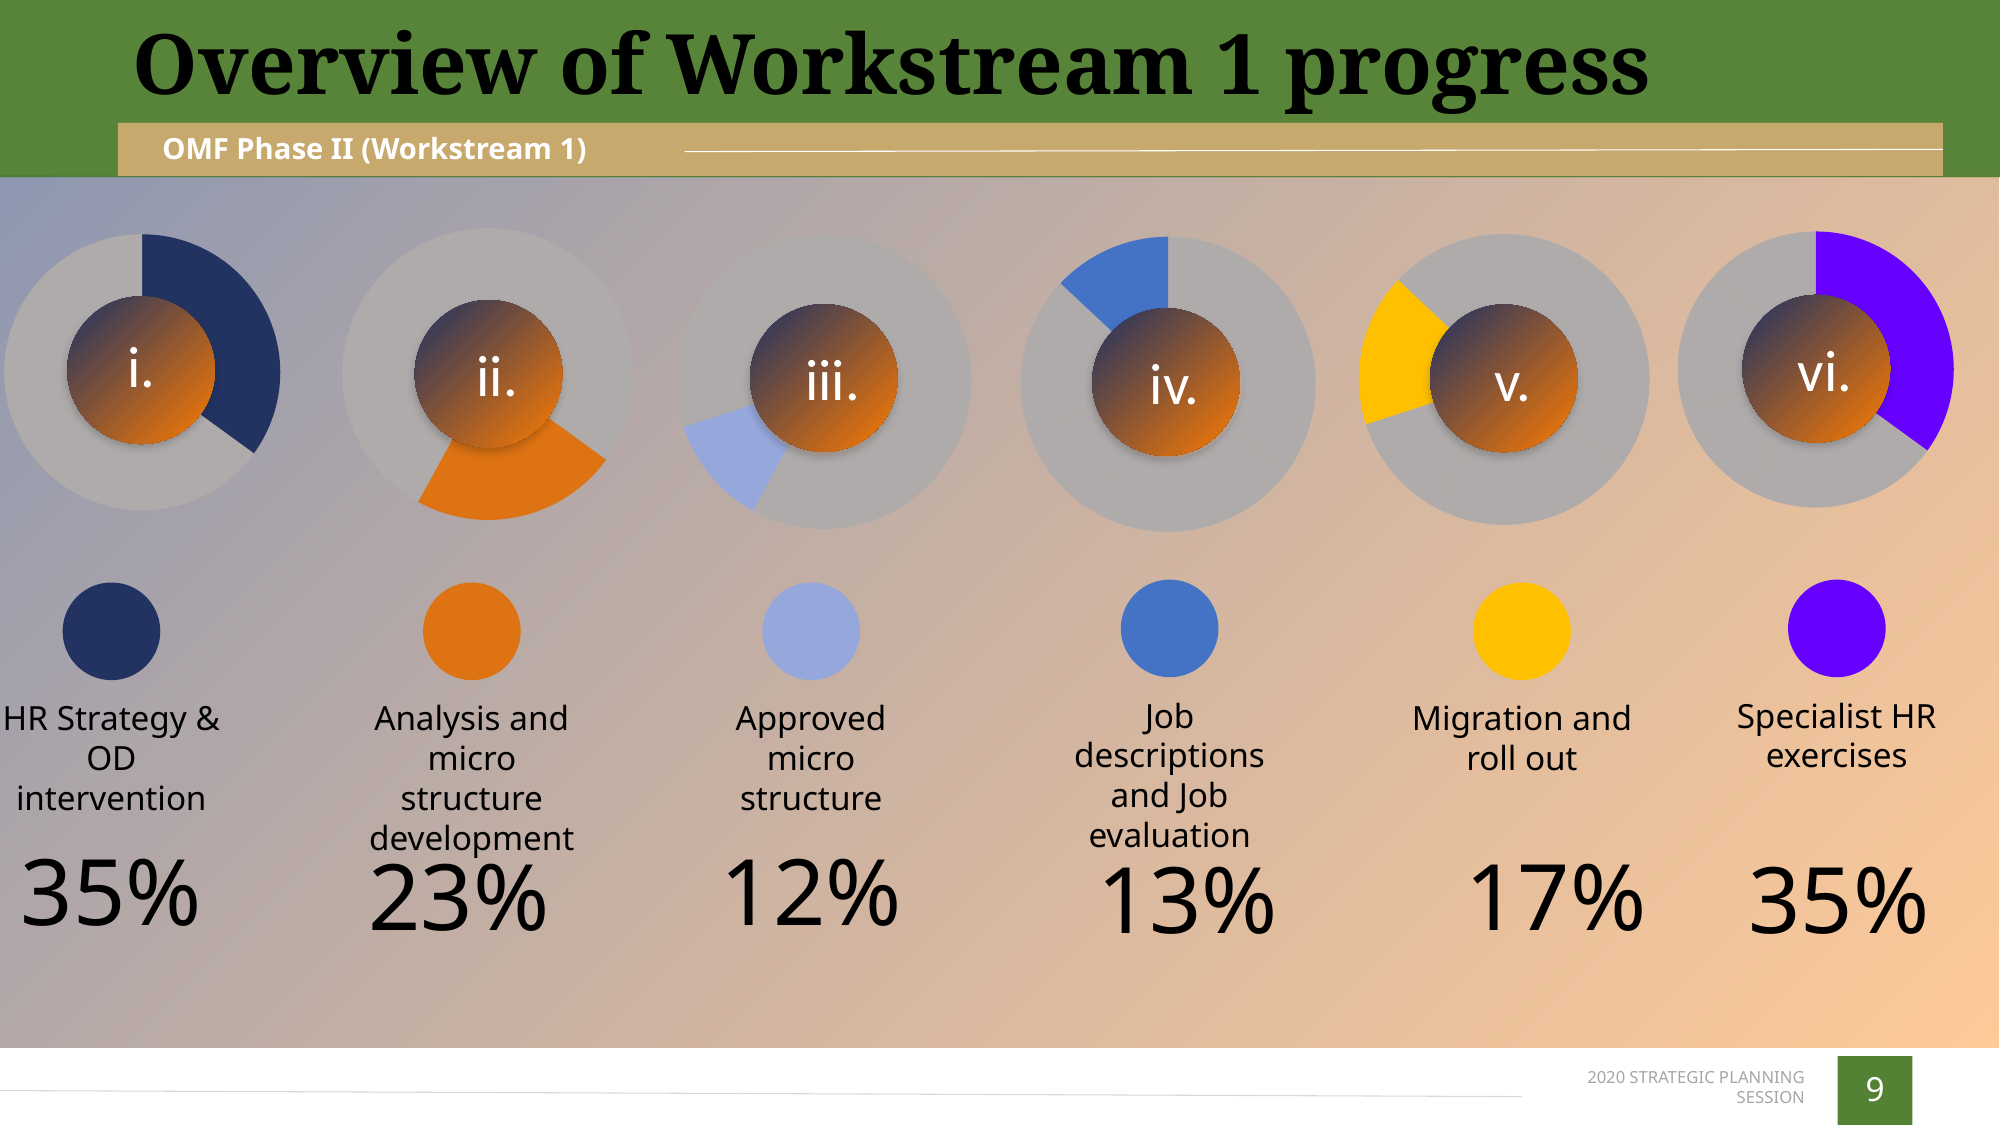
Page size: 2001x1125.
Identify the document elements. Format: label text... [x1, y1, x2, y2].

text_box OMF Phase II (Workstream 1) [162, 135, 685, 166]
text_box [1430, 304, 1578, 453]
text_box 17% [1430, 831, 1682, 956]
chart [1356, 177, 1652, 580]
text_box Analysis and micro structure development [355, 697, 589, 858]
text_box Approved micro structure [694, 697, 928, 818]
text_box [1788, 579, 1886, 678]
chart [1658, 181, 1954, 570]
text_box [0, 178, 1999, 1048]
chart [676, 198, 972, 587]
text_box Overview of Workstream 1 progress [117, 0, 2000, 135]
text_box Migration and roll out [1405, 697, 1639, 778]
chart [0, 184, 281, 573]
text_box 12% [685, 826, 937, 952]
text_box [1473, 582, 1571, 681]
text_box [1120, 579, 1219, 678]
text_box HR Strategy & OD intervention [0, 697, 229, 818]
text_box 35% [0, 826, 238, 952]
text_box 23% [333, 831, 585, 956]
text_box [62, 582, 161, 681]
text_box 13% [1061, 834, 1314, 960]
text_box Specialist HR exercises [1720, 694, 1954, 775]
chart [342, 175, 638, 564]
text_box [749, 304, 898, 452]
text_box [1742, 294, 1891, 443]
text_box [1092, 308, 1240, 456]
text_box [117, 135, 1943, 176]
text_box [638, 135, 2000, 178]
text_box [423, 582, 521, 681]
text_box [762, 587, 861, 681]
chart [1020, 183, 1316, 572]
text_box Job descriptions and Job evaluation [1052, 694, 1287, 855]
text_box 35% [1713, 834, 1965, 960]
text_box [0, 0, 342, 178]
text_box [414, 300, 563, 448]
